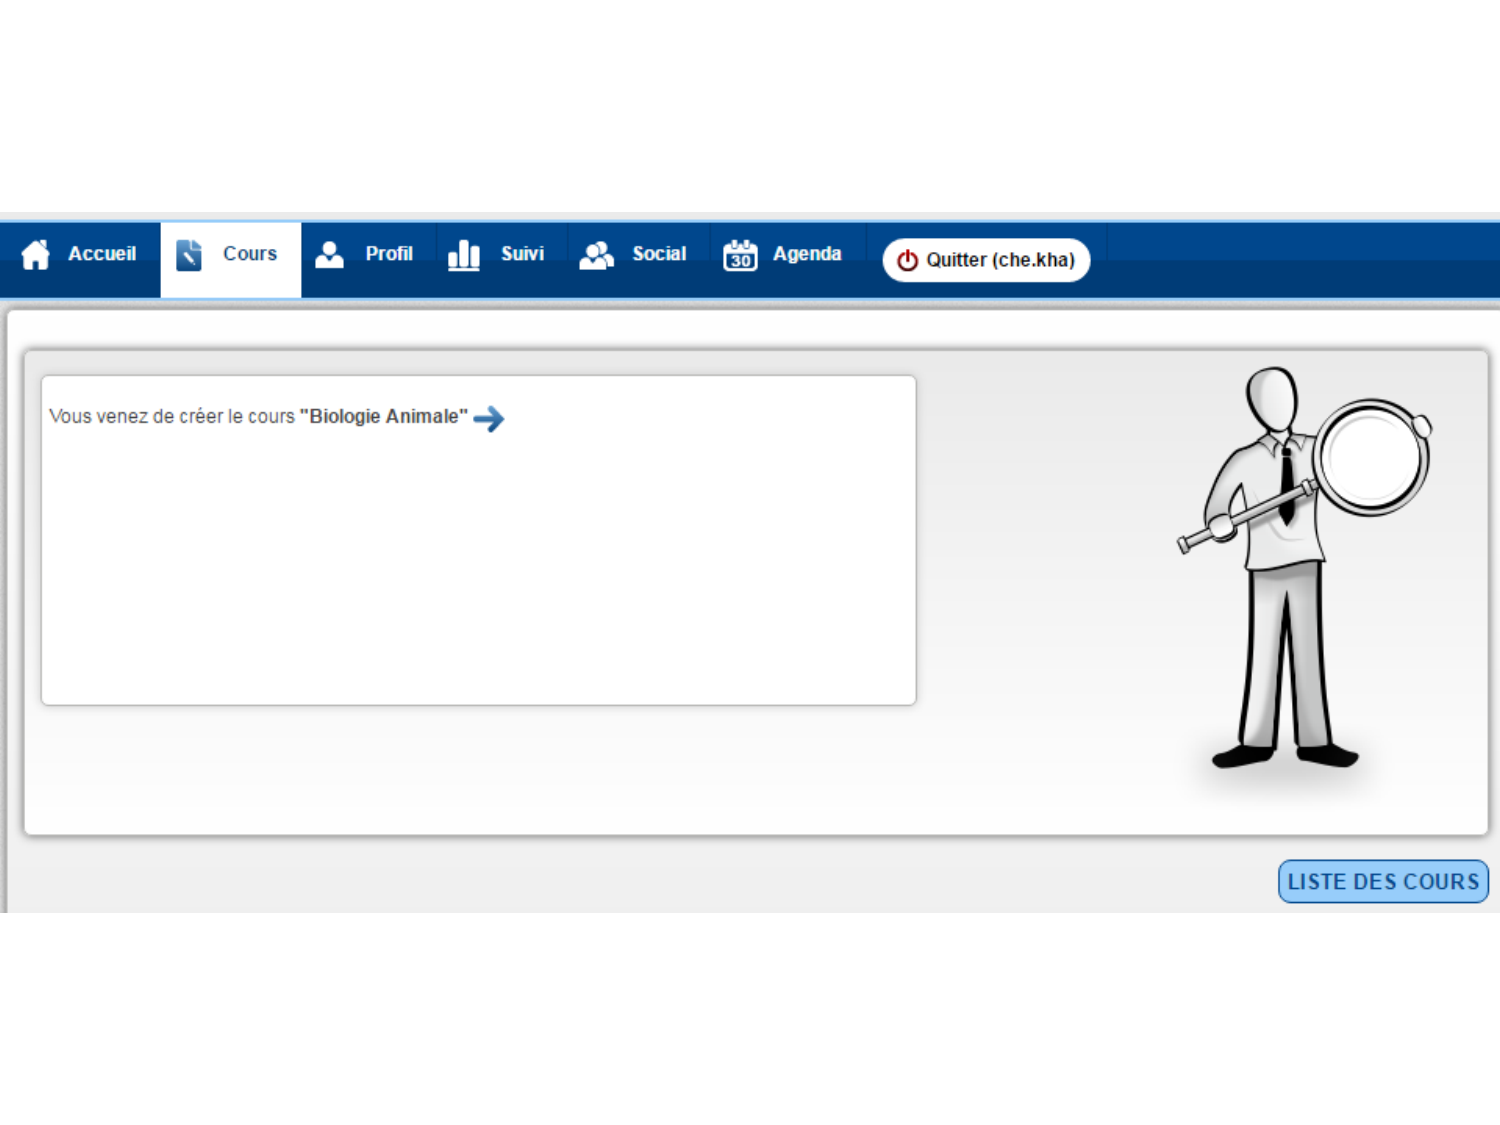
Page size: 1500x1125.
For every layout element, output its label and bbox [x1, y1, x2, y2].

picture [0, 212, 1500, 913]
